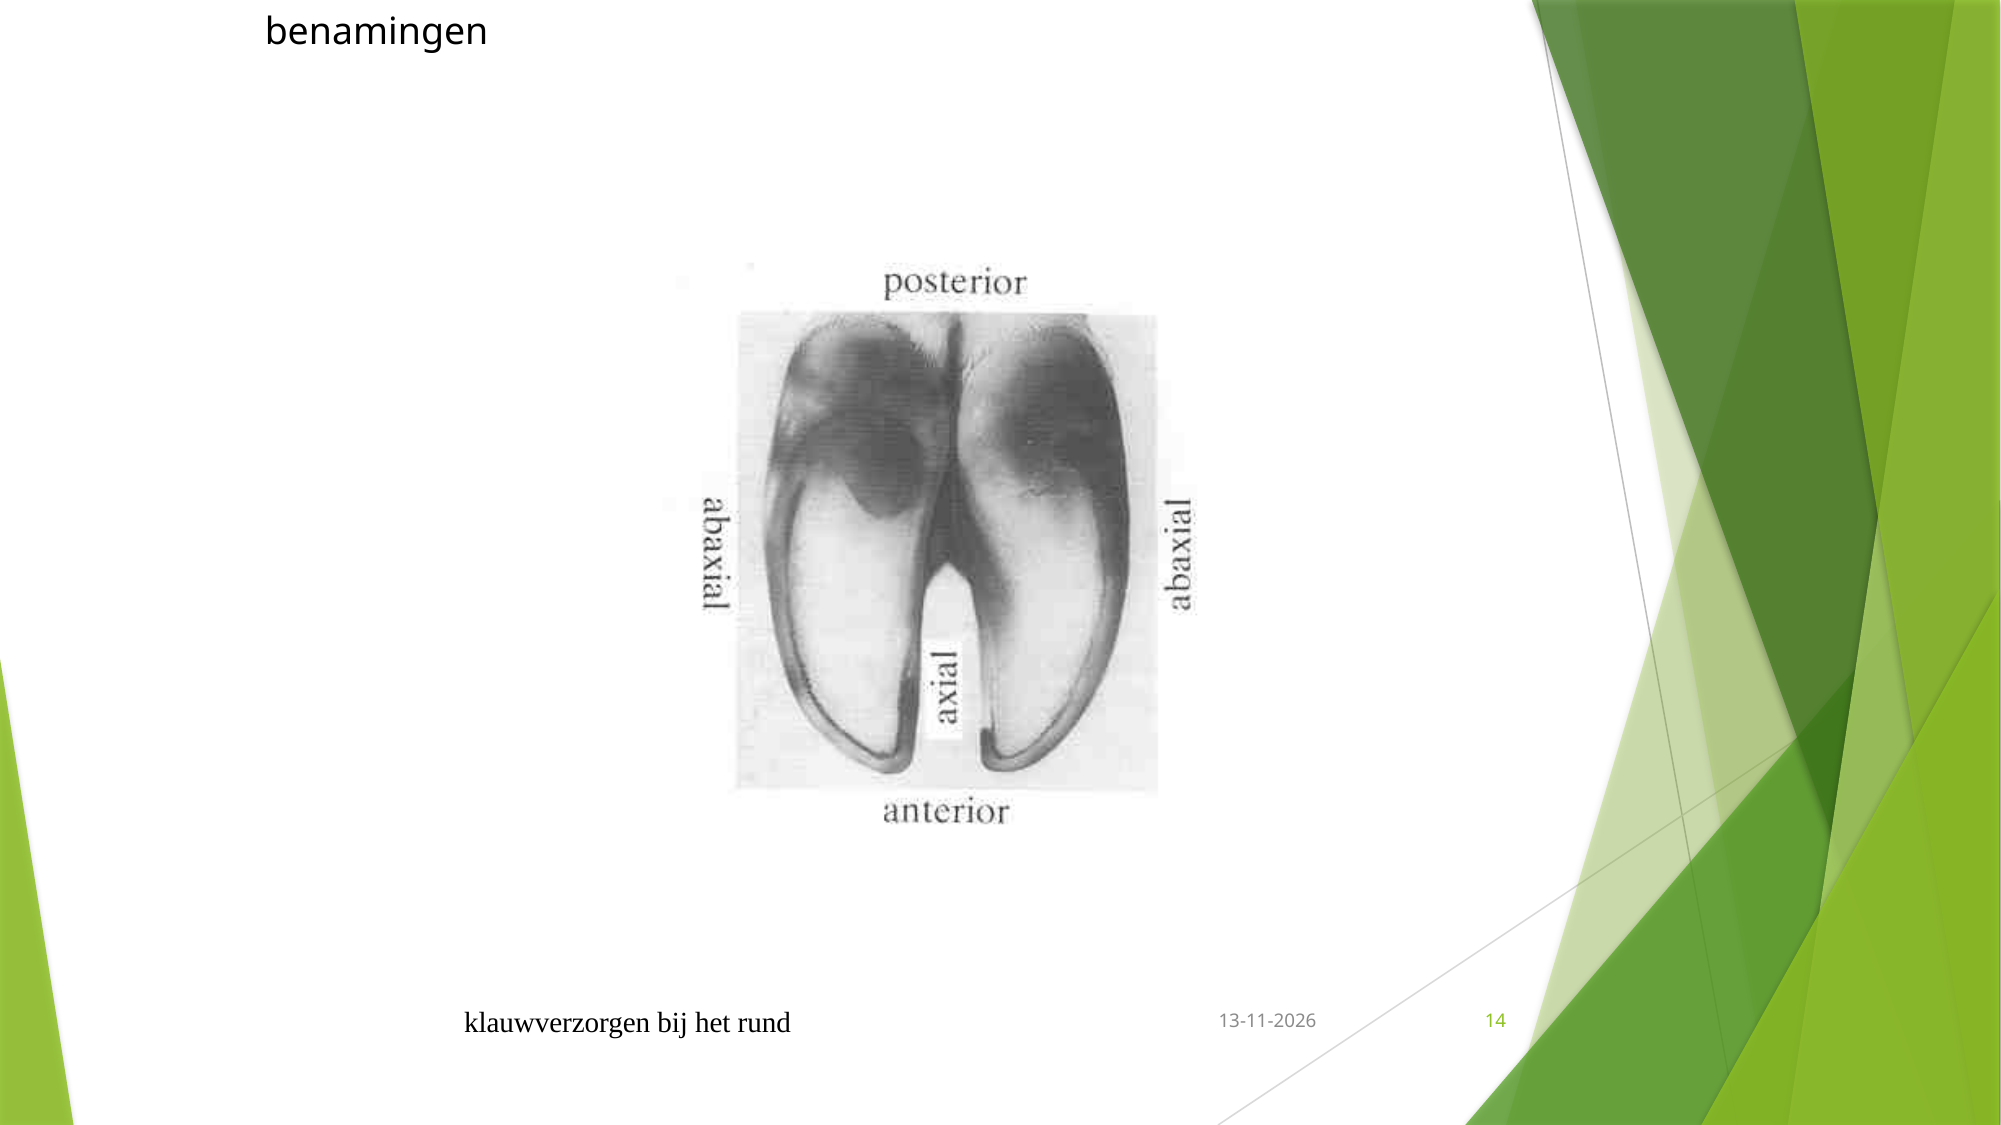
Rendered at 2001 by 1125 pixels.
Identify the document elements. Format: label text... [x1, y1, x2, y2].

picture [636, 224, 1270, 888]
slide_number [1181, 991, 1332, 1051]
text_box benamingen [249, 0, 750, 60]
slide_number 14 [1409, 991, 1522, 1051]
footer klauwverzorgen bij het rund [111, 991, 1145, 1051]
